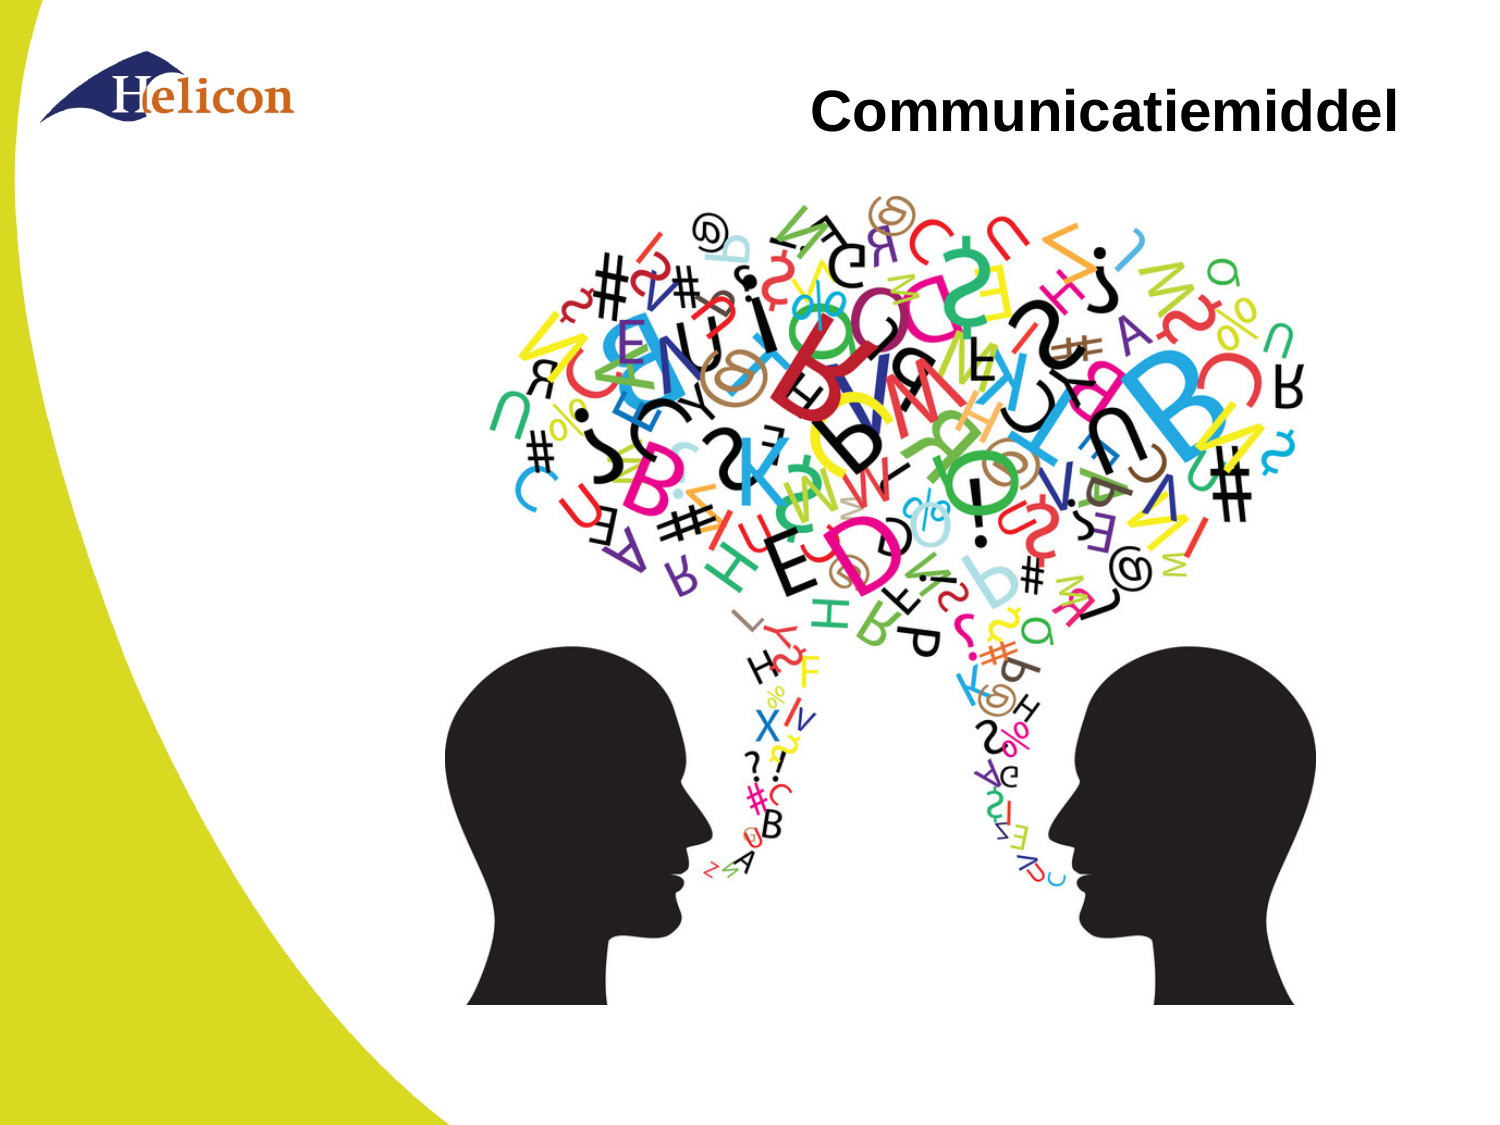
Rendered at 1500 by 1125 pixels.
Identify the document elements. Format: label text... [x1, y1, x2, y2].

title Communicatiemiddel [324, 54, 1415, 161]
picture [0, 0, 1500, 1125]
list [445, 196, 1316, 1006]
